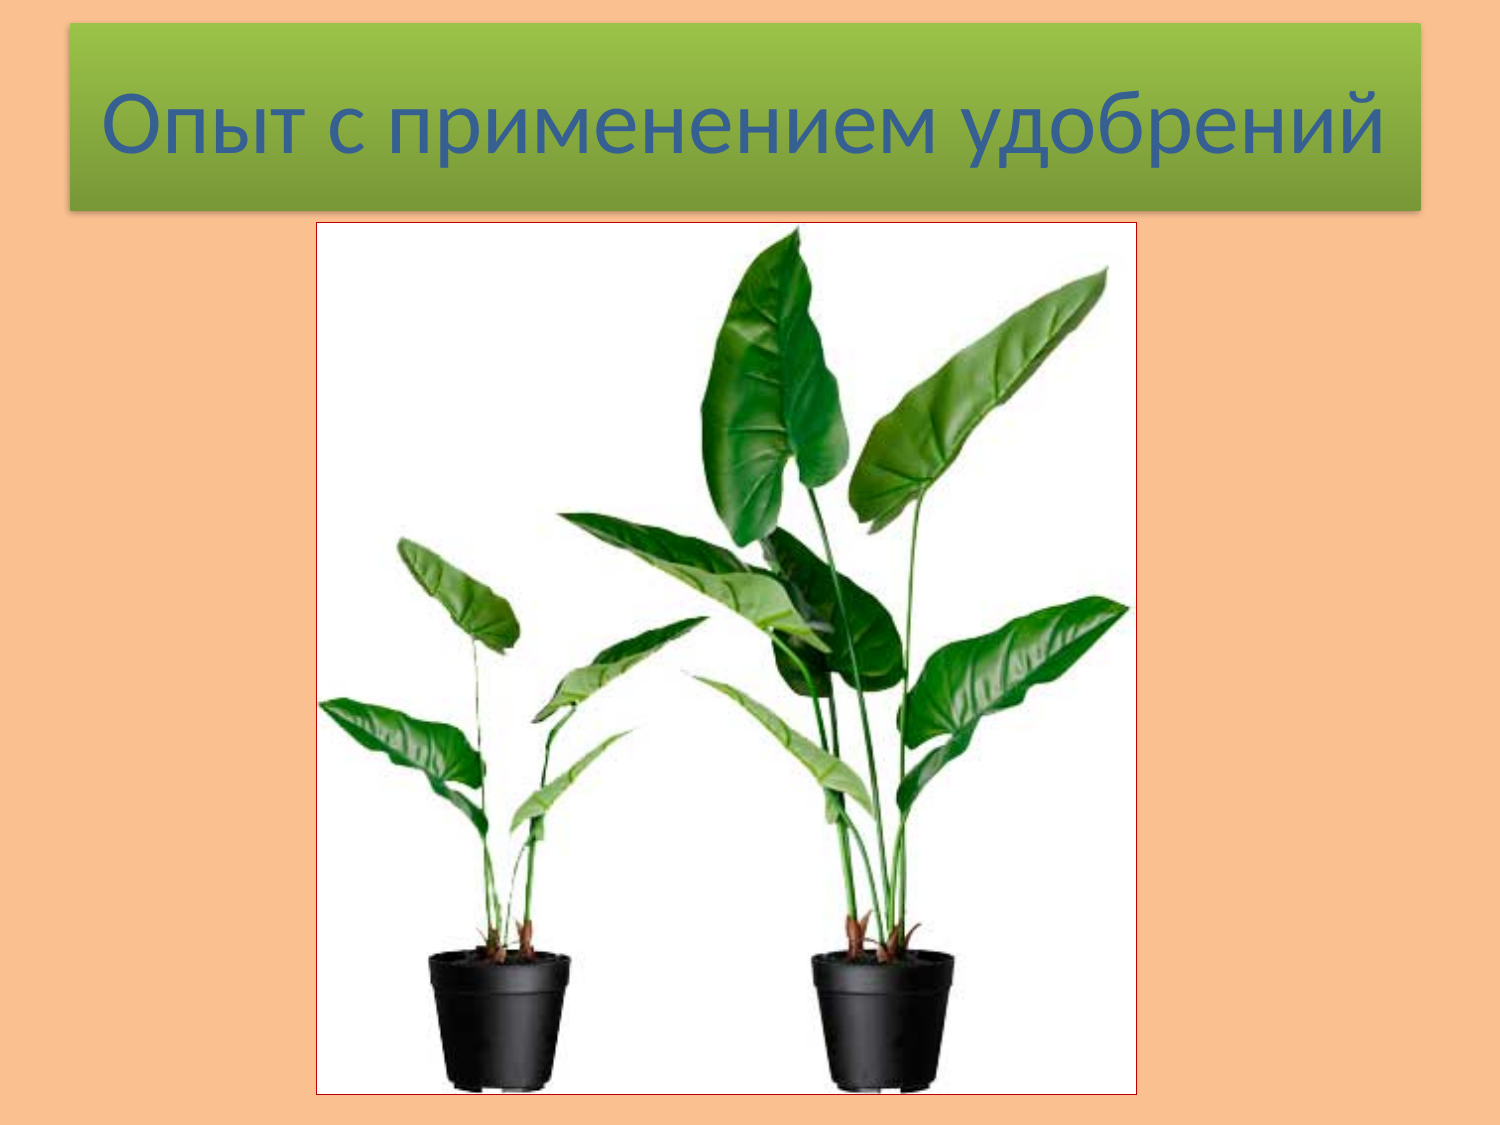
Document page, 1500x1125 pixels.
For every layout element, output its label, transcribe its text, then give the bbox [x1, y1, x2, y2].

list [316, 222, 1137, 1095]
title Опыт с применением удобрений [70, 23, 1421, 211]
